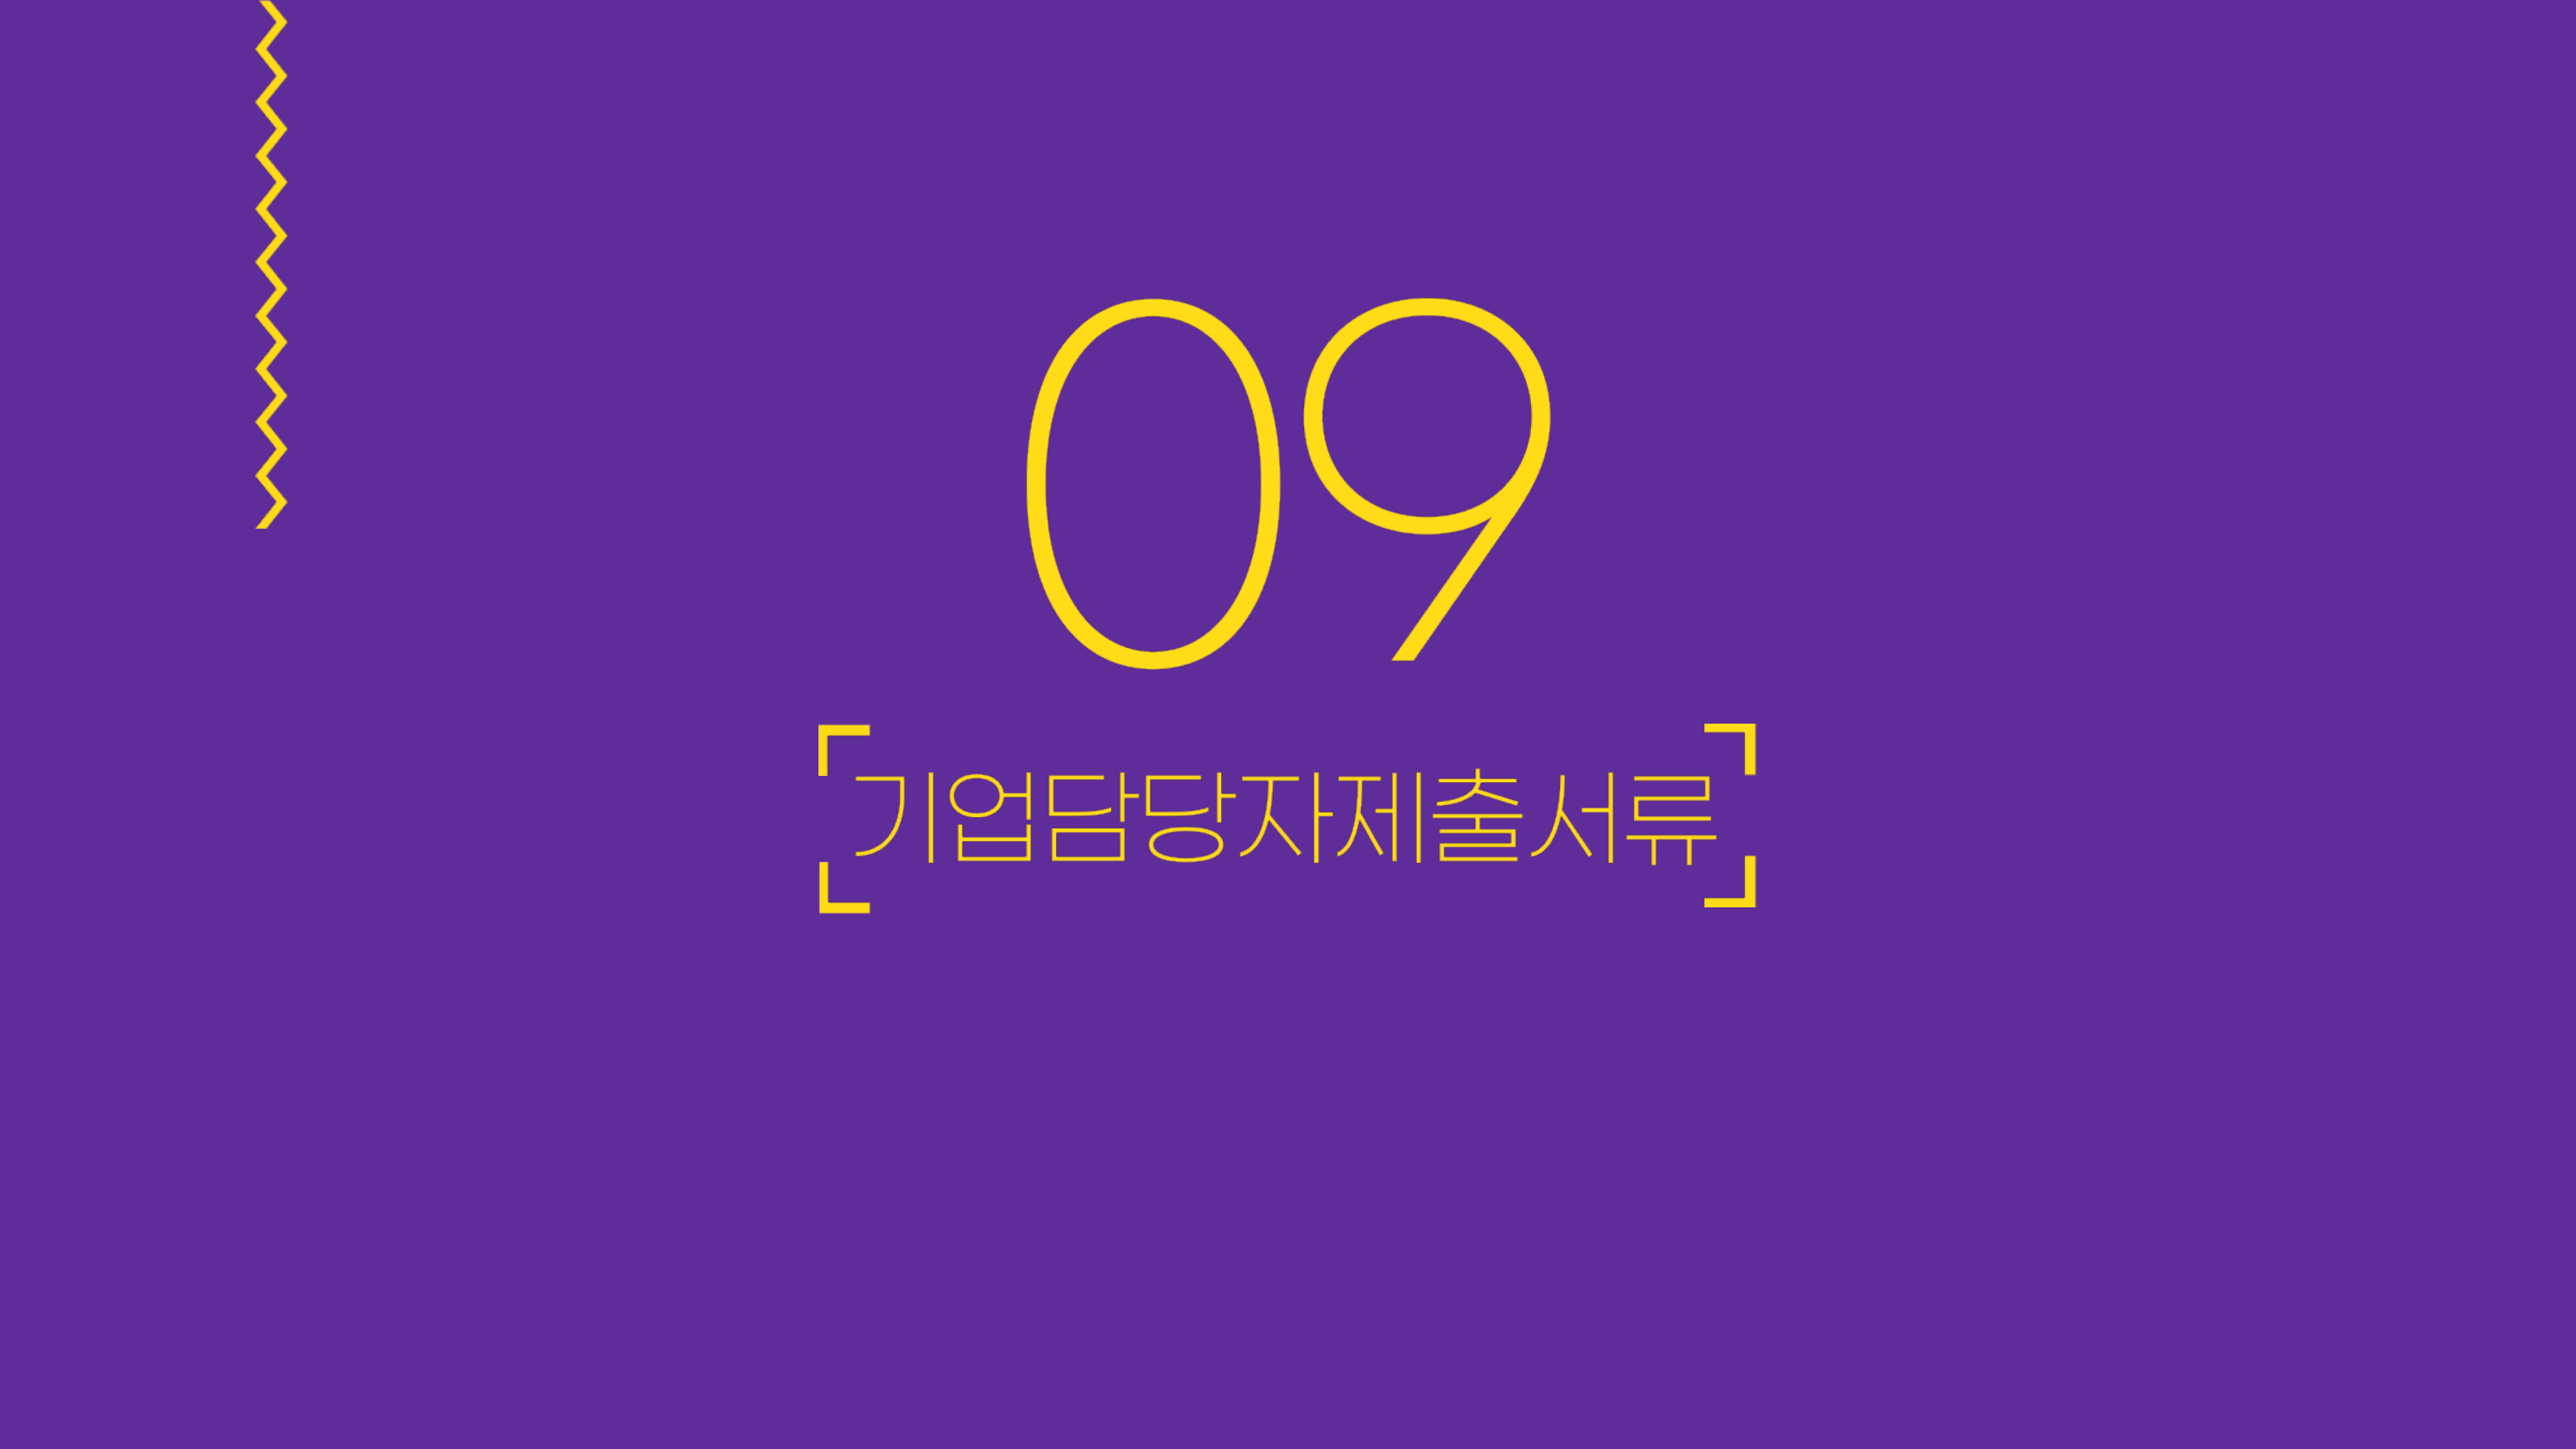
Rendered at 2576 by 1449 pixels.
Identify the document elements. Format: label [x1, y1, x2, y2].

text_box [1704, 855, 1757, 907]
picture [256, 281, 287, 528]
picture [256, 1, 287, 247]
text_box [818, 724, 871, 776]
text_box [818, 862, 871, 914]
text_box [7, 247, 536, 281]
text_box [1704, 724, 1757, 776]
picture [489, 146, 1799, 915]
